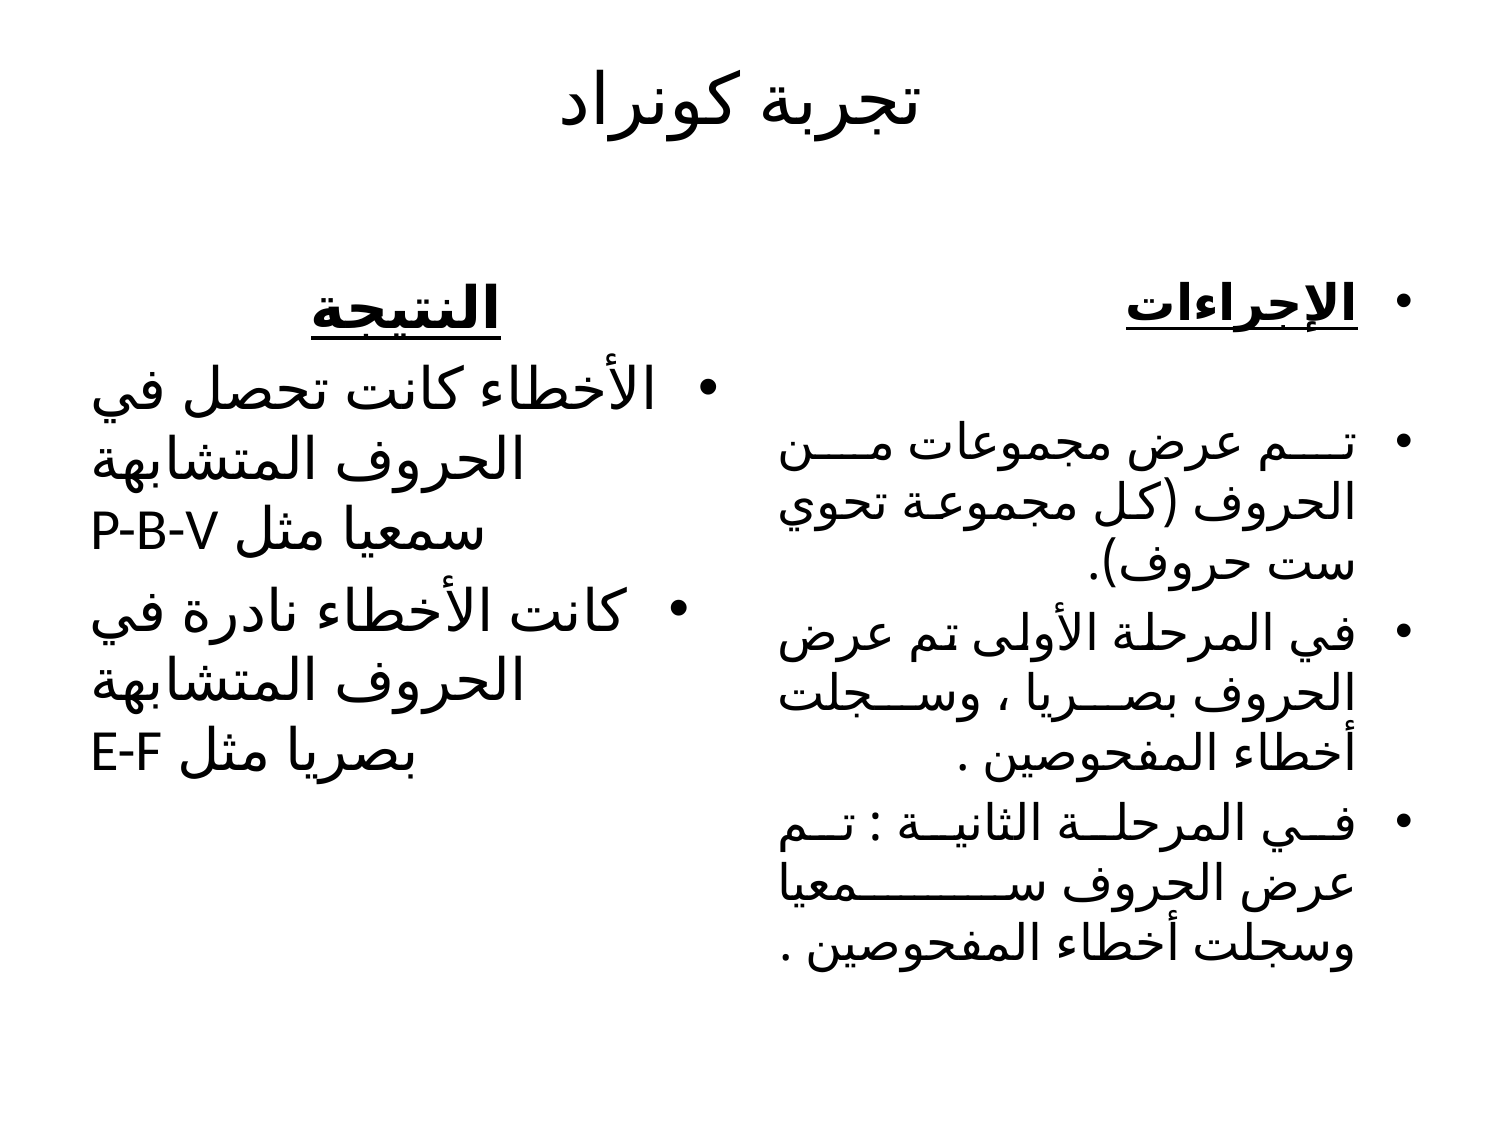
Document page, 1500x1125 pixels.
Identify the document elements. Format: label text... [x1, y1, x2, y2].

list النتيجة الأخطاء كانت تحصل في الحروف المتشابهة سمعيا مثل P-B-V كانت الأخطاء نادرة في الحروف المتشابهة بصريا مثل E-F [75, 262, 738, 1005]
list الإجراءات تم عرض مجموعات من الحروف (كل مجموعة تحوي ست حروف). في المرحلة الأولى تم عرض الحروف بصريا ، وسجلت أخطاء المفحوصين . في المرحلة الثانية : تم عرض الحروف سمعيا وسجلت أخطاء المفحوصين . [762, 262, 1425, 1005]
title تجربة كونراد [75, 45, 1425, 233]
